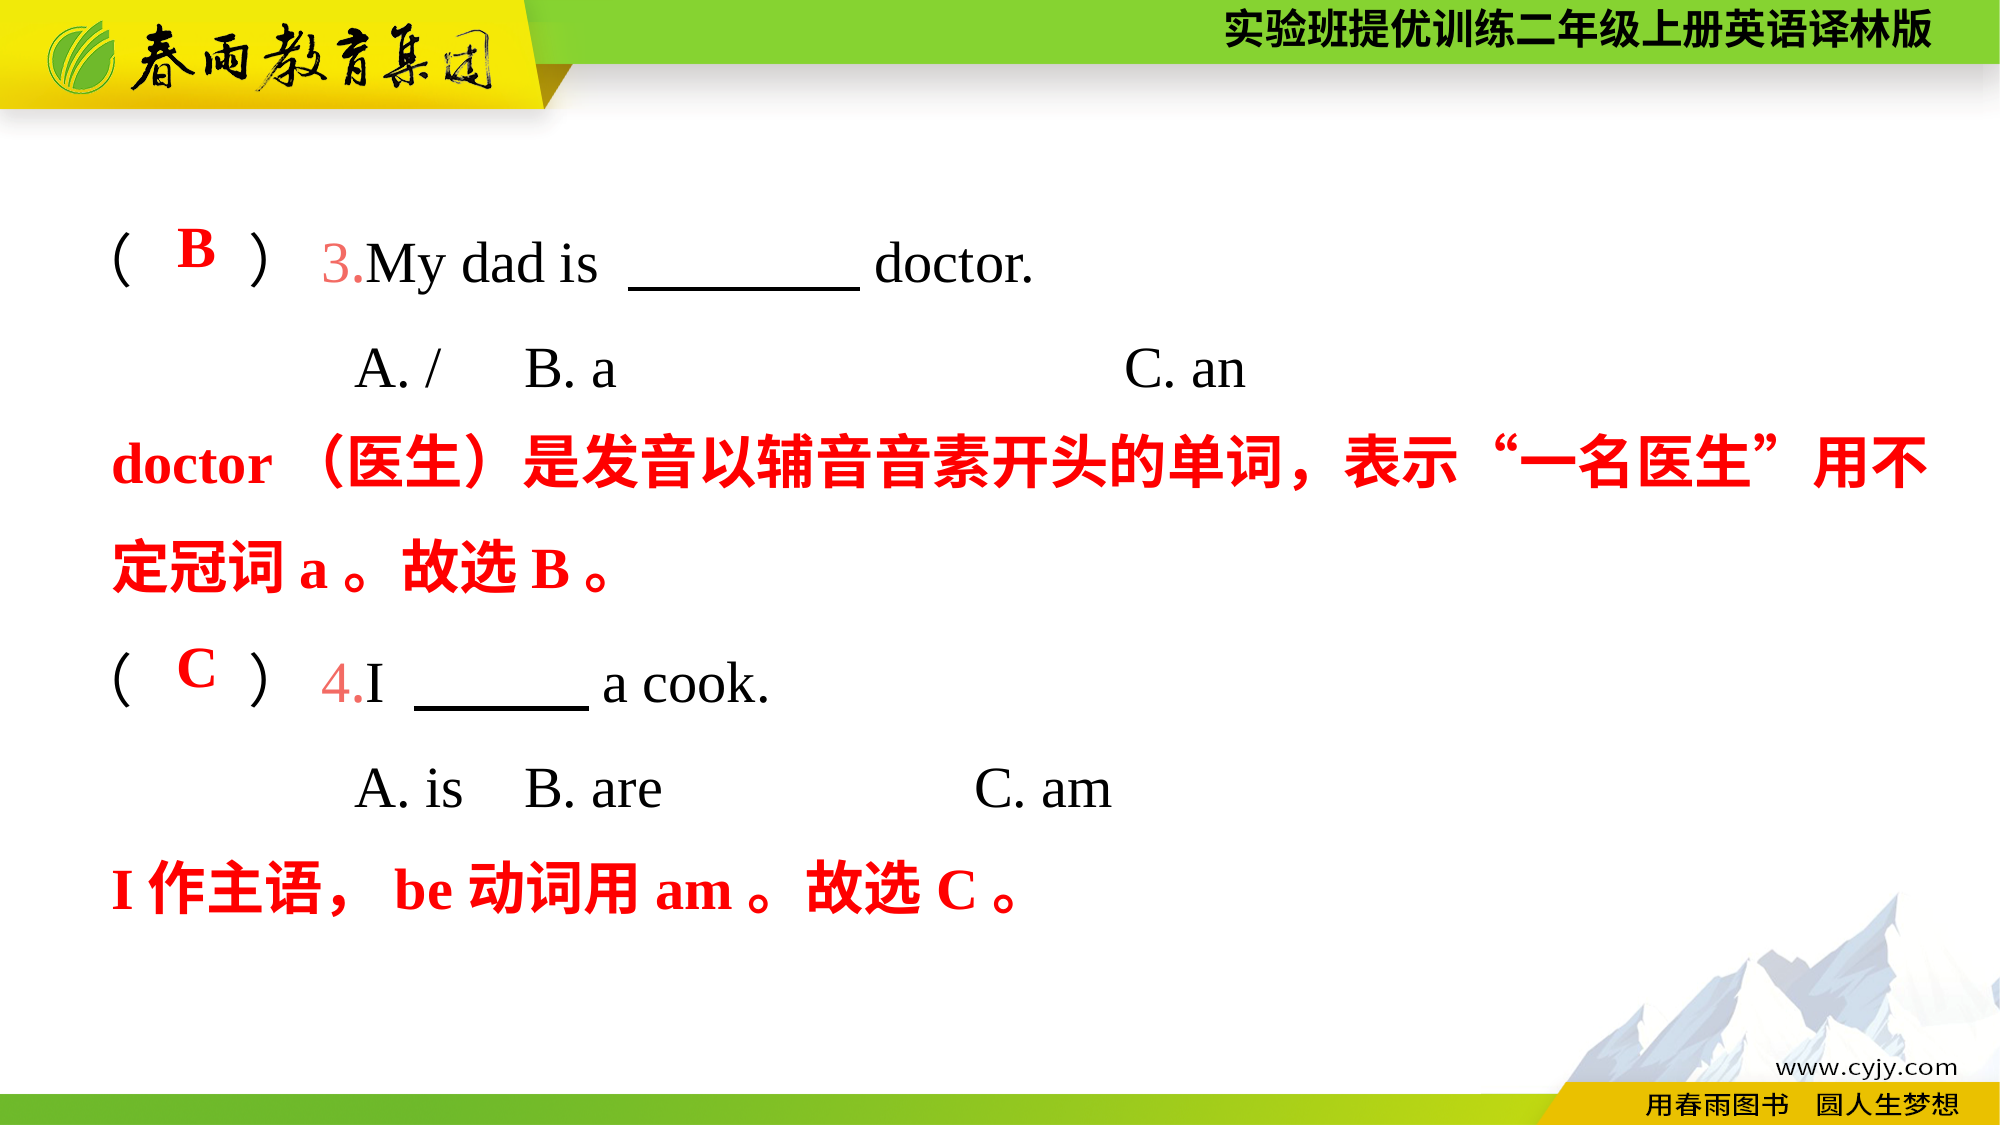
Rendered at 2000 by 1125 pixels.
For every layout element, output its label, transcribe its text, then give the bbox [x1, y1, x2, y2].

list （ ）3.My dad is doctor. A. / B. a C. an （ ）4.I a cook. A. is B. are C. am [59, 181, 1944, 833]
picture [0, 0, 2000, 1125]
text_box doctor（医生）是发音以辅音音素开头的单词，表示“一名医生”用不定冠词a。故选B。 [96, 382, 1945, 608]
text_box C [161, 621, 234, 707]
text_box I作主语，be动词用am。故选C。 [96, 809, 1981, 929]
text_box B [163, 202, 232, 287]
